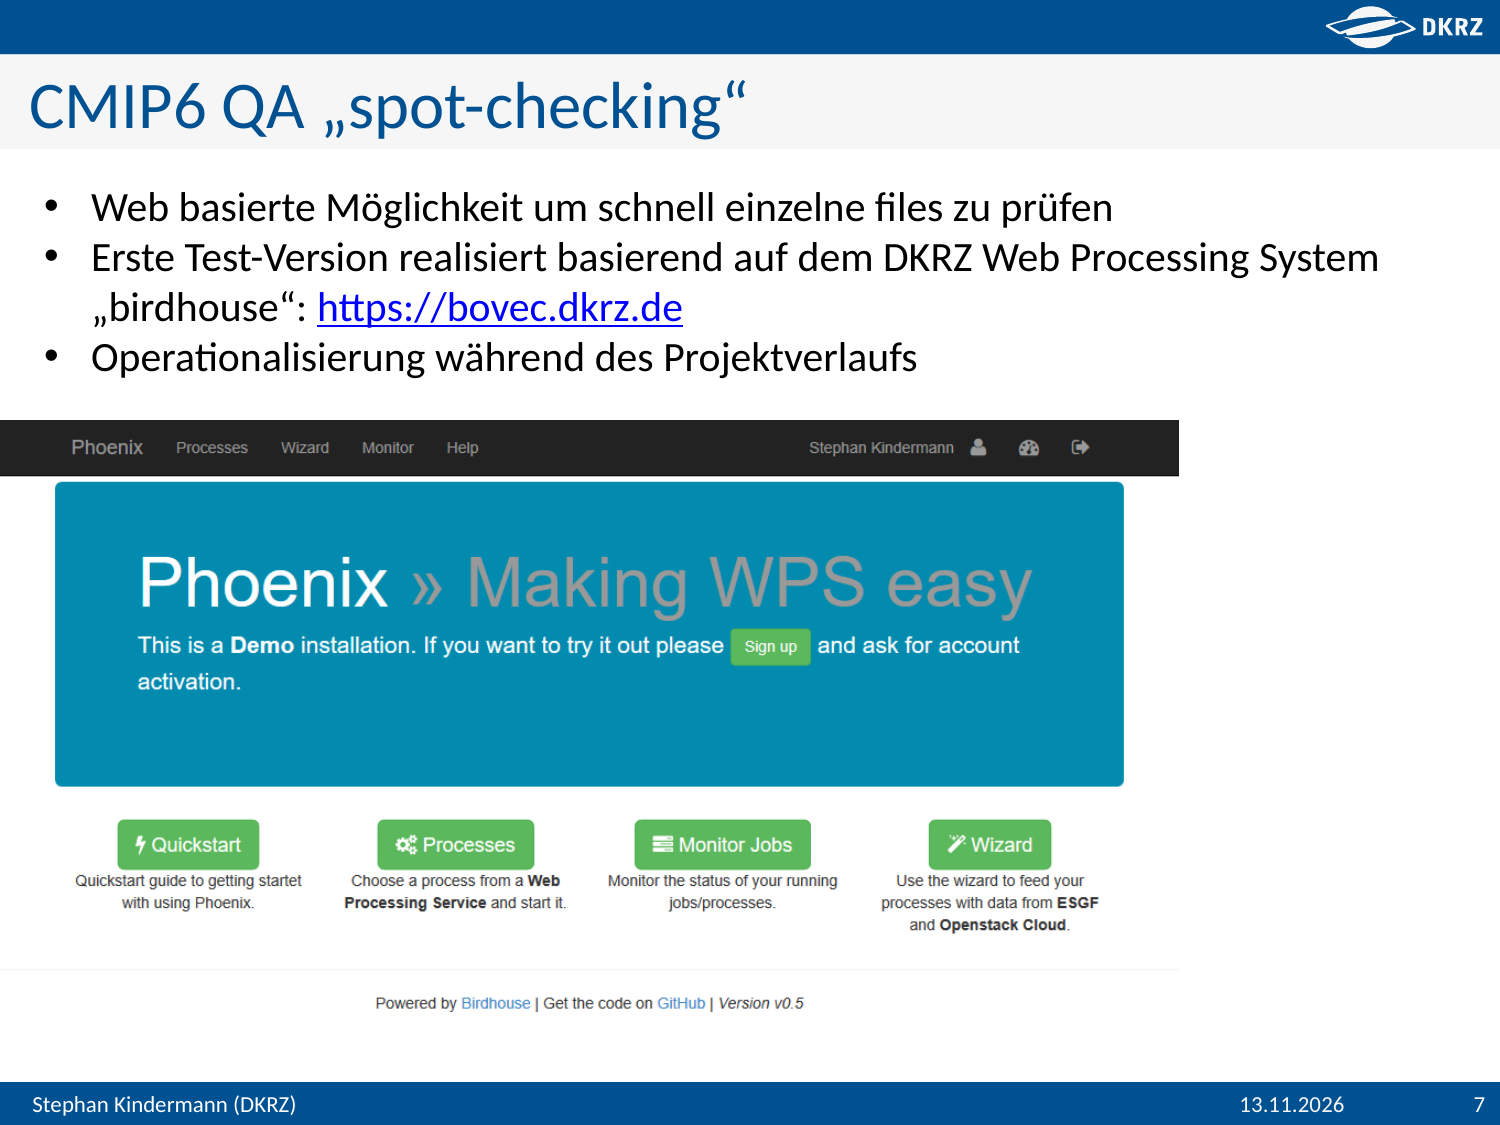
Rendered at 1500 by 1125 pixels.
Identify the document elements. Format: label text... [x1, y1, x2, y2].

title CMIP6 QA „spot-checking“ [0, 54, 1500, 149]
slide_number 7 [1376, 1082, 1500, 1125]
picture [0, 420, 1180, 1012]
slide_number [1187, 1082, 1360, 1125]
text_box Web basierte Möglichkeit um schnell einzelne files zu prüfen Erste Test-Version realisiert basierend auf dem DKRZ Web Processing System „birdhouse“: https://bovec.dkrz.de Operationalisierung während des Projektverlaufs [29, 172, 1436, 388]
